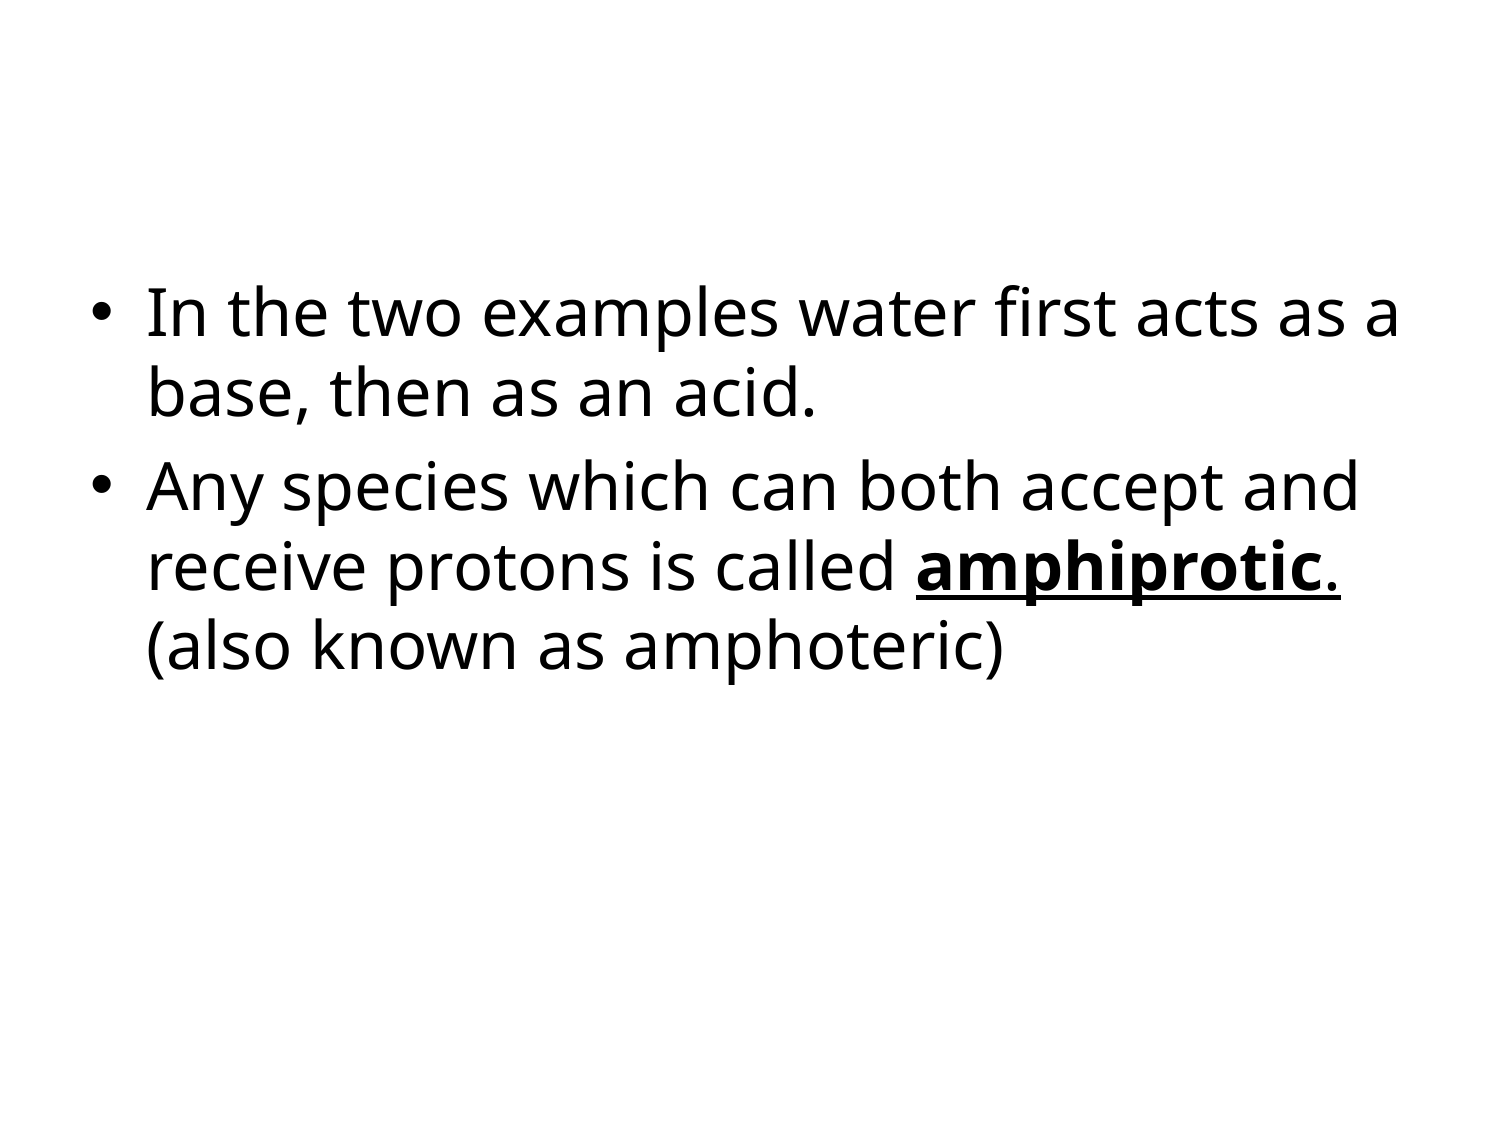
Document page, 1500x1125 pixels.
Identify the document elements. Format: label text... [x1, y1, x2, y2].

list In the two examples water first acts as a base, then as an acid. Any species which can both accept and receive protons is called amphiprotic. (also known as amphoteric) [75, 262, 1425, 1005]
